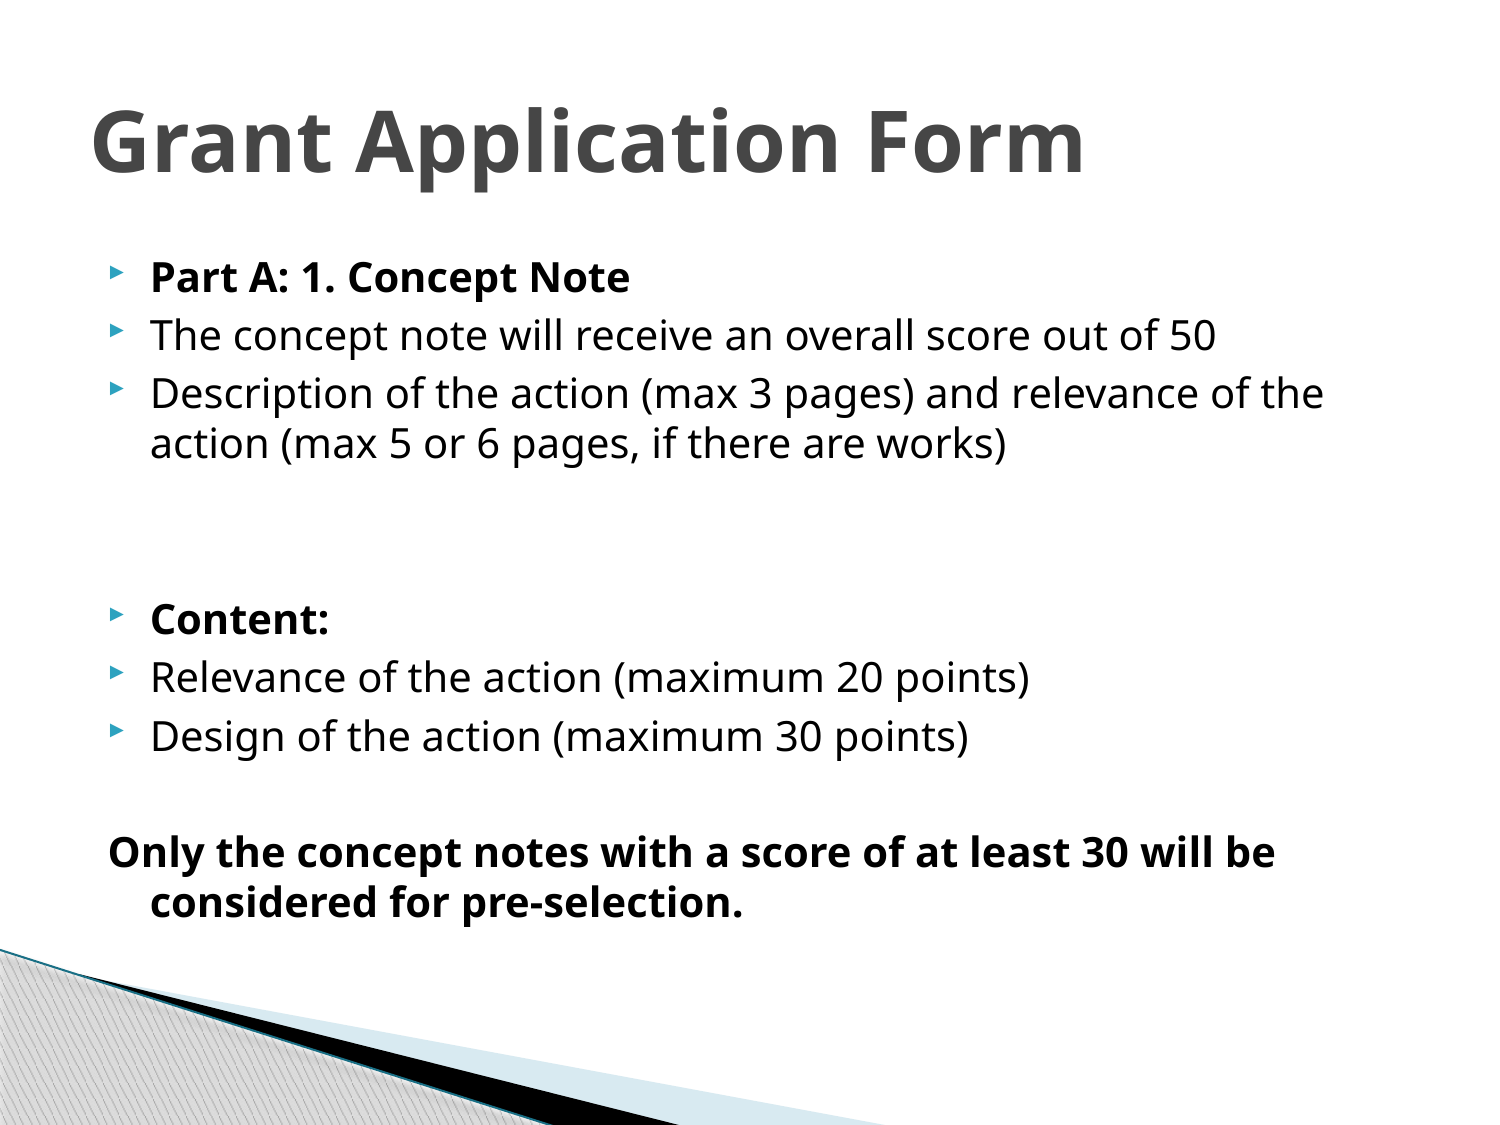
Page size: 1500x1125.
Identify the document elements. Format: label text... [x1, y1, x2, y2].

title Grant Application Form [75, 45, 1425, 233]
list Part A: 1. Concept Note The concept note will receive an overall score out of 50 Description of the action (max 3 pages) and relevance of the action (max 5 or 6 pages, if there are works) Content: Relevance of the action (maximum 20 points) Design of the action (maximum 30 points) Only the concept notes with a score of at least 30 will be considered for pre-selection. [75, 243, 1438, 986]
